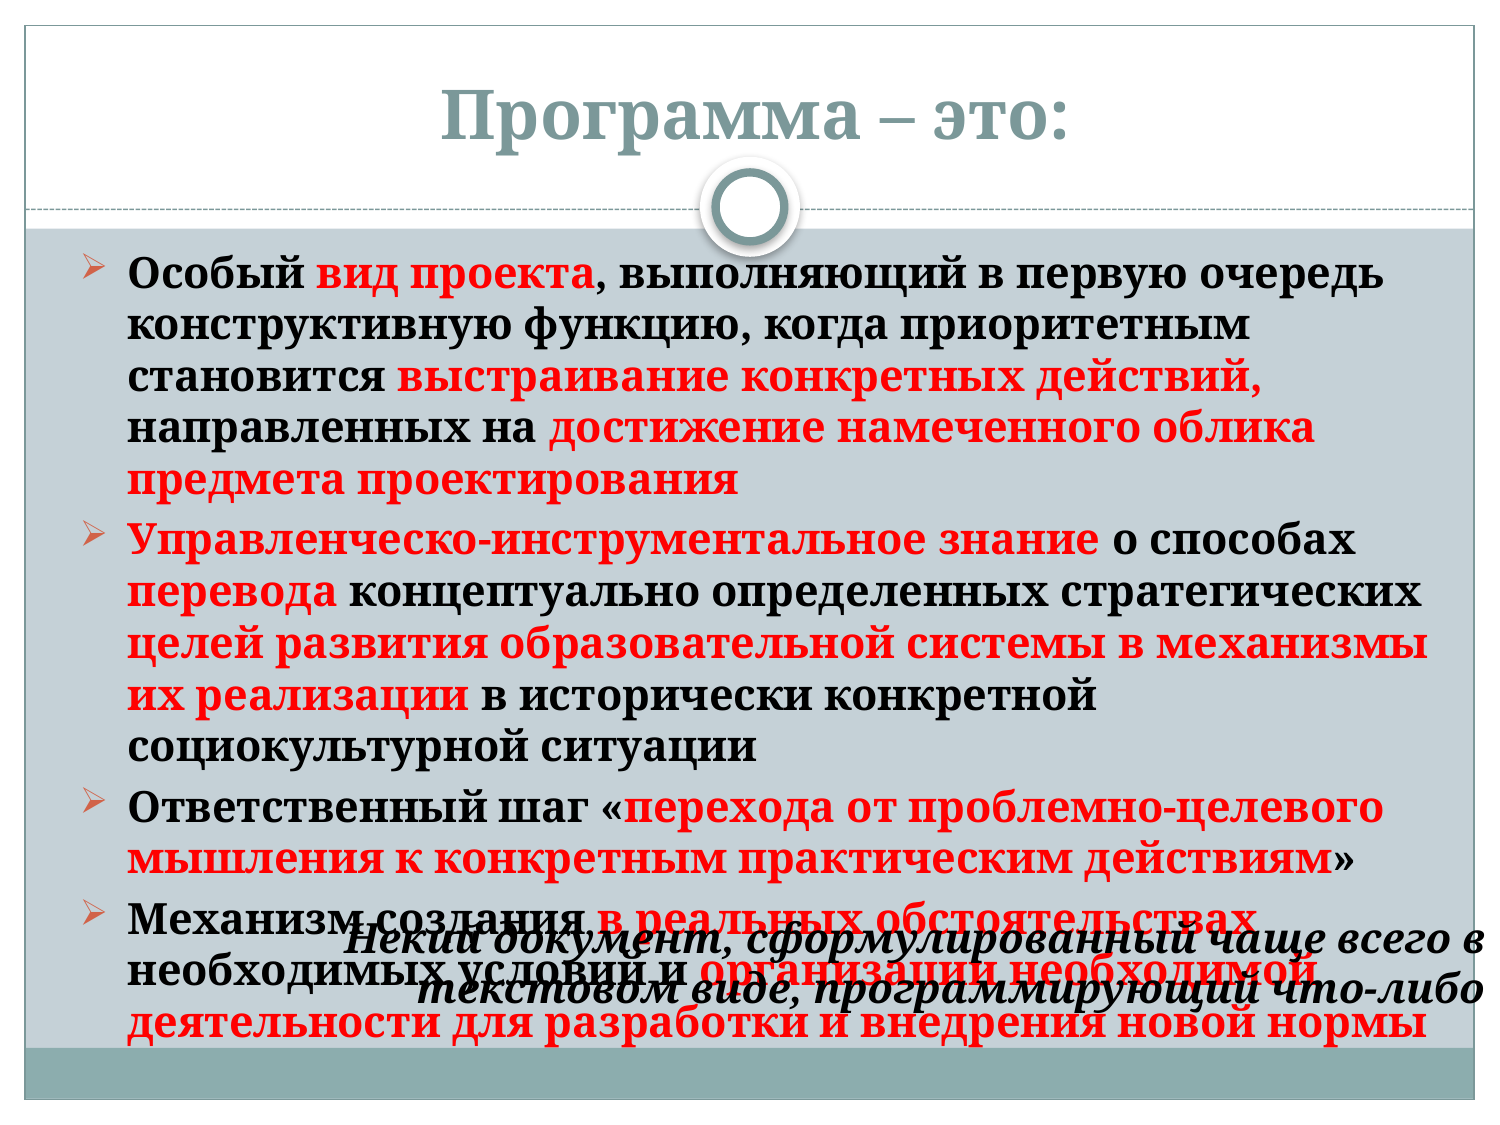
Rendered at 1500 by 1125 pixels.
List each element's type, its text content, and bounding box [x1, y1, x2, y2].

list Особый вид проекта, выполняющий в первую очередь конструктивную функцию, когда приоритетным становится выстраивание конкретных действий, направленных на достижение намеченного облика предмета проектирования Управленческо-инструментальное знание о способах перевода концептуально определенных стратегических целей развития образовательной системы в механизмы их реализации в исторически конкретной социокультурной ситуации Ответственный шаг «перехода от проблемно-целевого мышления к конкретным практическим действиям» Механизм создания в реальных обстоятельствах необходимых условий и организации необходимой деятельности для разработки и внедрения новой нормы [64, 237, 1448, 1071]
text_box Некий документ, сформулированный чаще всего в текстовом виде, программирующий что-либо [106, 904, 1500, 1020]
title Программа – это: [64, 44, 1448, 162]
